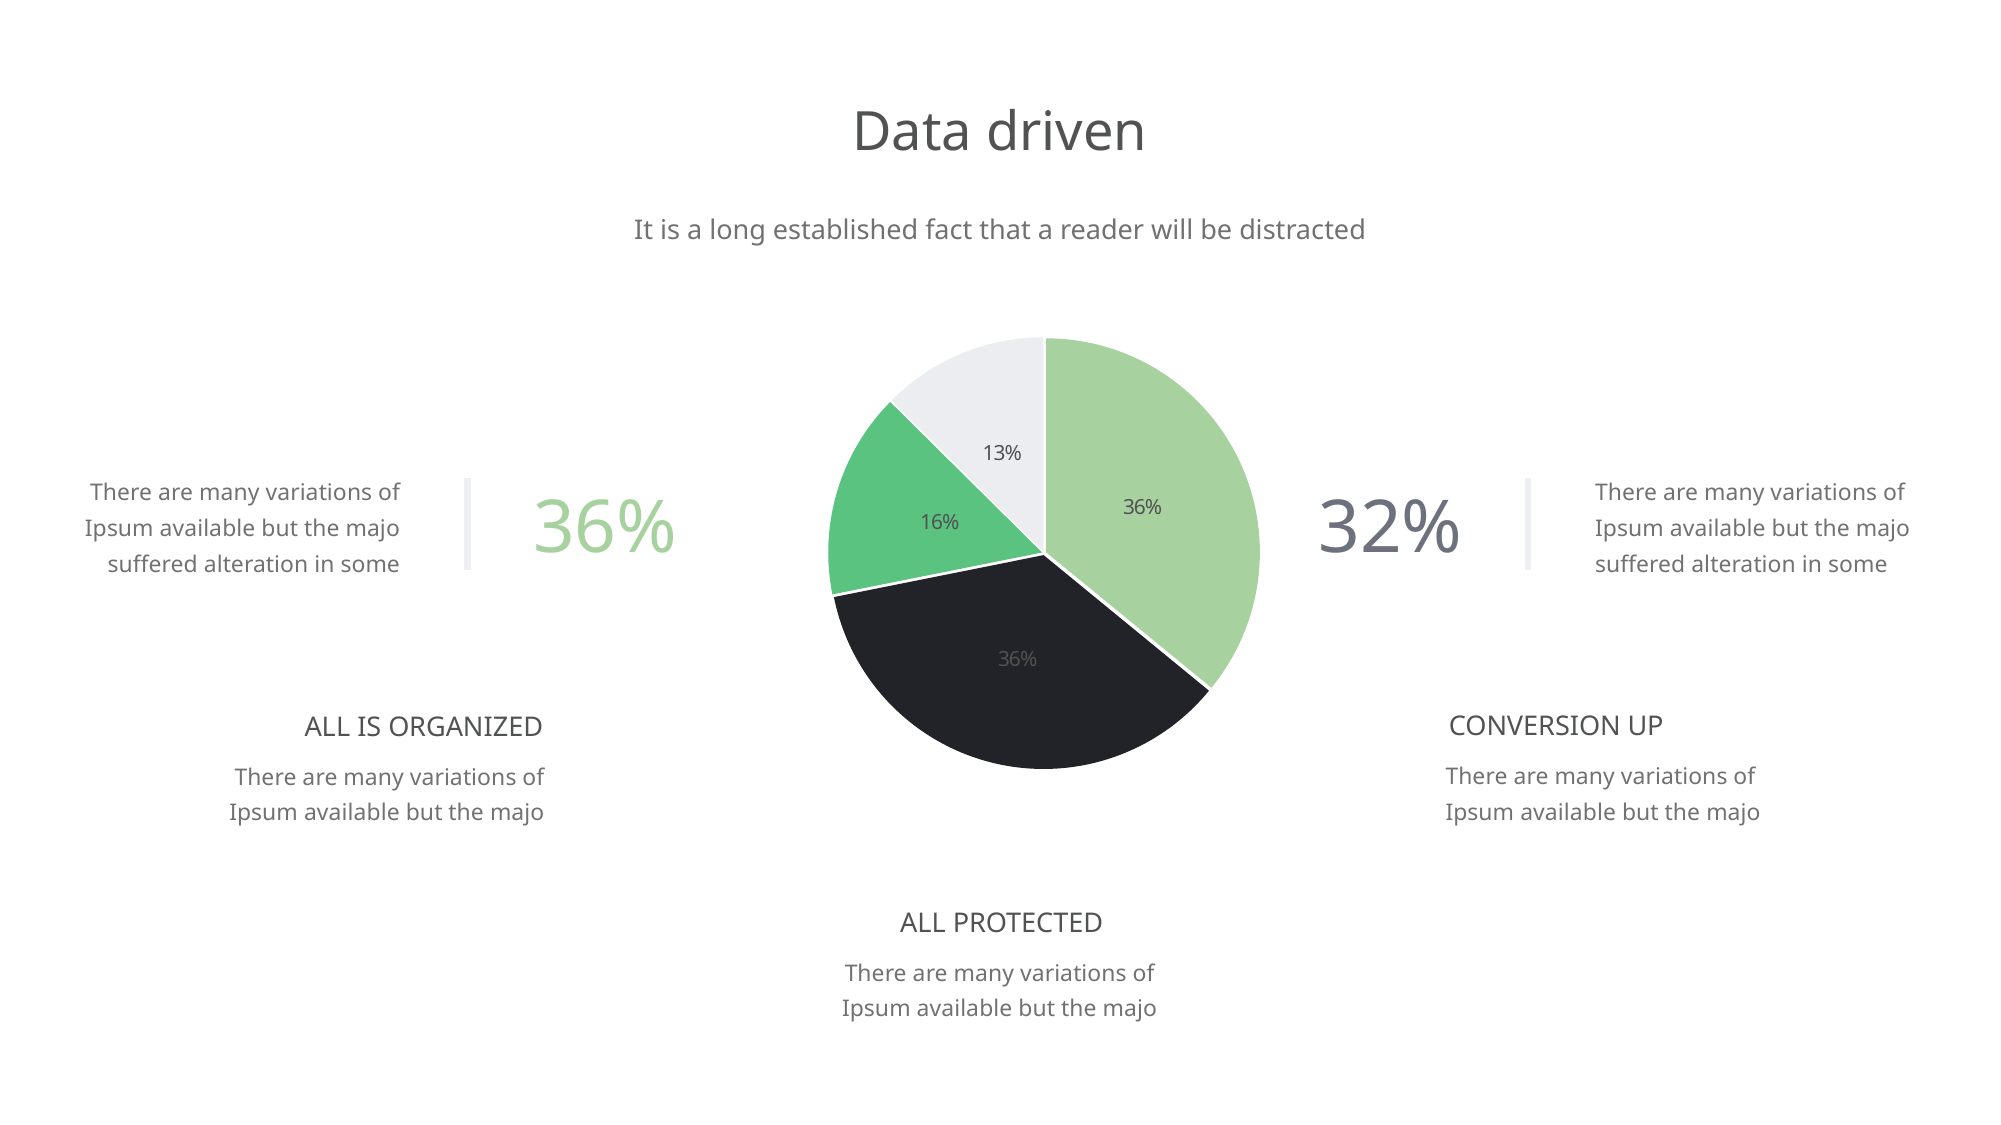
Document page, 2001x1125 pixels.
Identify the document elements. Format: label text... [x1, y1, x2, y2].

text_box 36% [528, 475, 682, 572]
text_box All protected [895, 901, 1108, 942]
text_box There are many variations of Ipsum available but the majo suffered alteration in some [1590, 465, 1915, 581]
text_box conversion UP [1444, 704, 1668, 746]
title Data driven [503, 71, 1497, 187]
text_box There are many variations of Ipsum available but the majo [837, 945, 1162, 1026]
chart [825, 334, 1264, 773]
text_box There are many variations of Ipsum available but the majo [1441, 749, 1766, 829]
text_box All is organized [300, 704, 548, 746]
text_box 32% [1314, 475, 1467, 572]
text_box There are many variations of Ipsum available but the majo suffered alteration in some [80, 465, 405, 581]
list It is a long established fact that a reader will be distracted [591, 187, 1409, 238]
text_box There are many variations of Ipsum available but the majo [224, 749, 549, 830]
